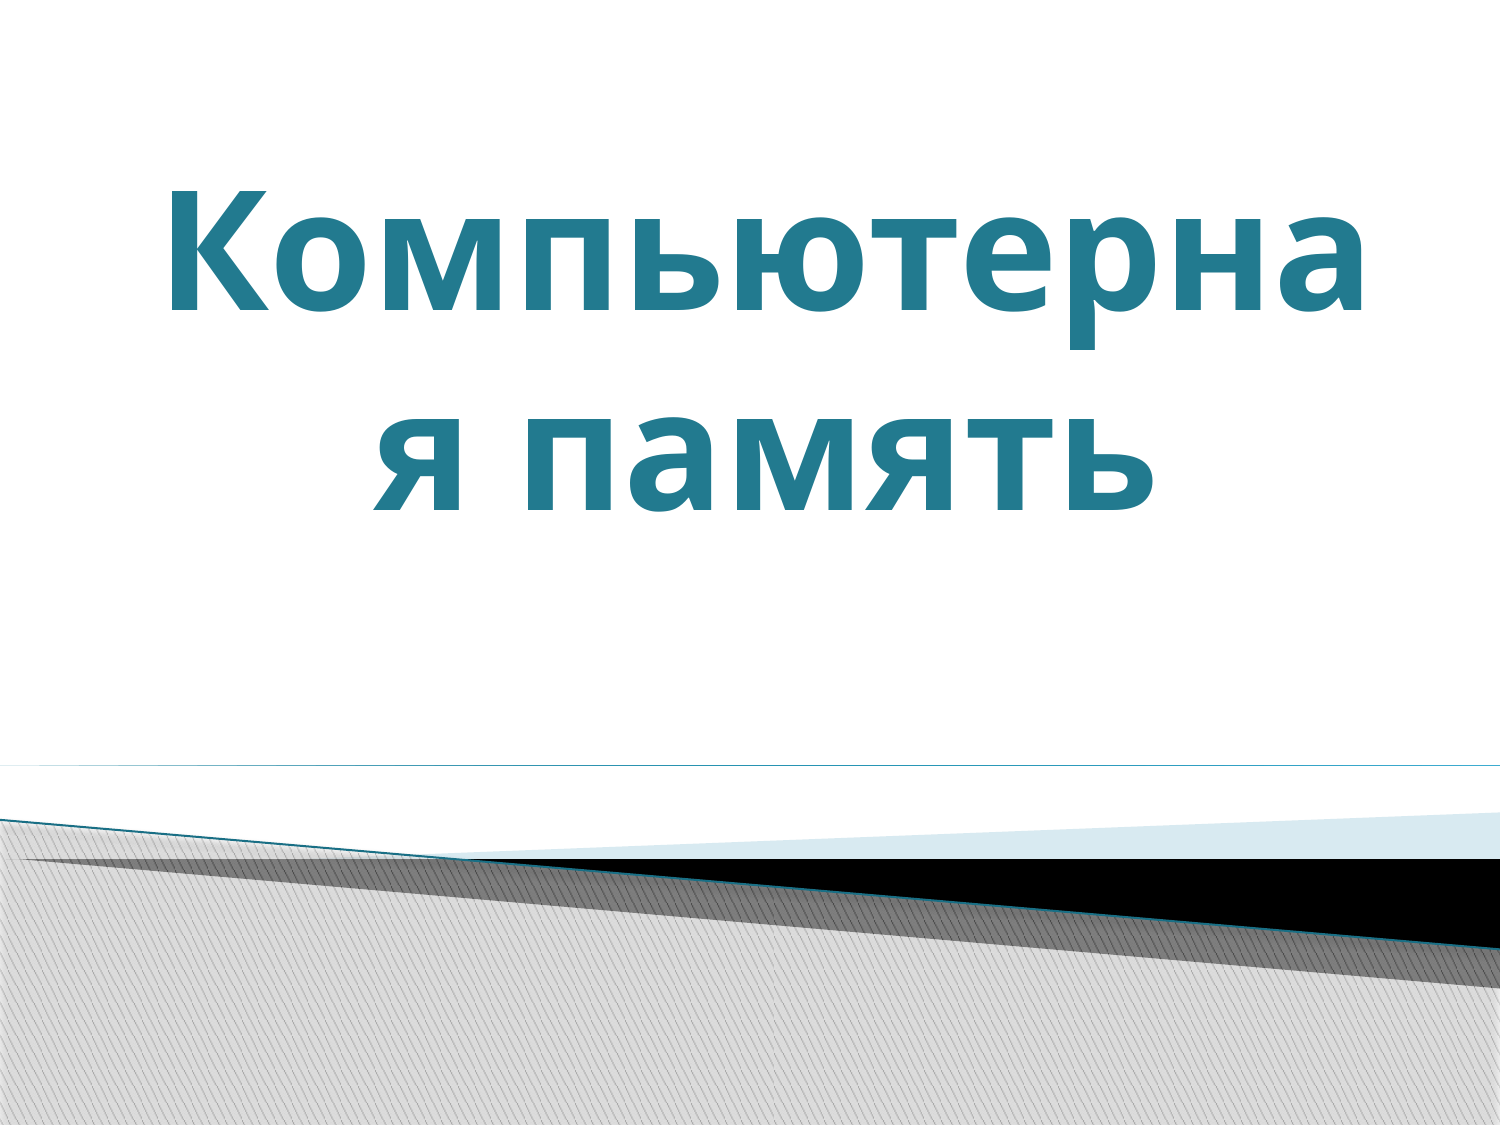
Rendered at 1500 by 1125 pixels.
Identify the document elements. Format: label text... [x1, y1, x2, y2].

title Компьютерная память [128, 328, 1404, 552]
picture [5, 859, 1500, 989]
